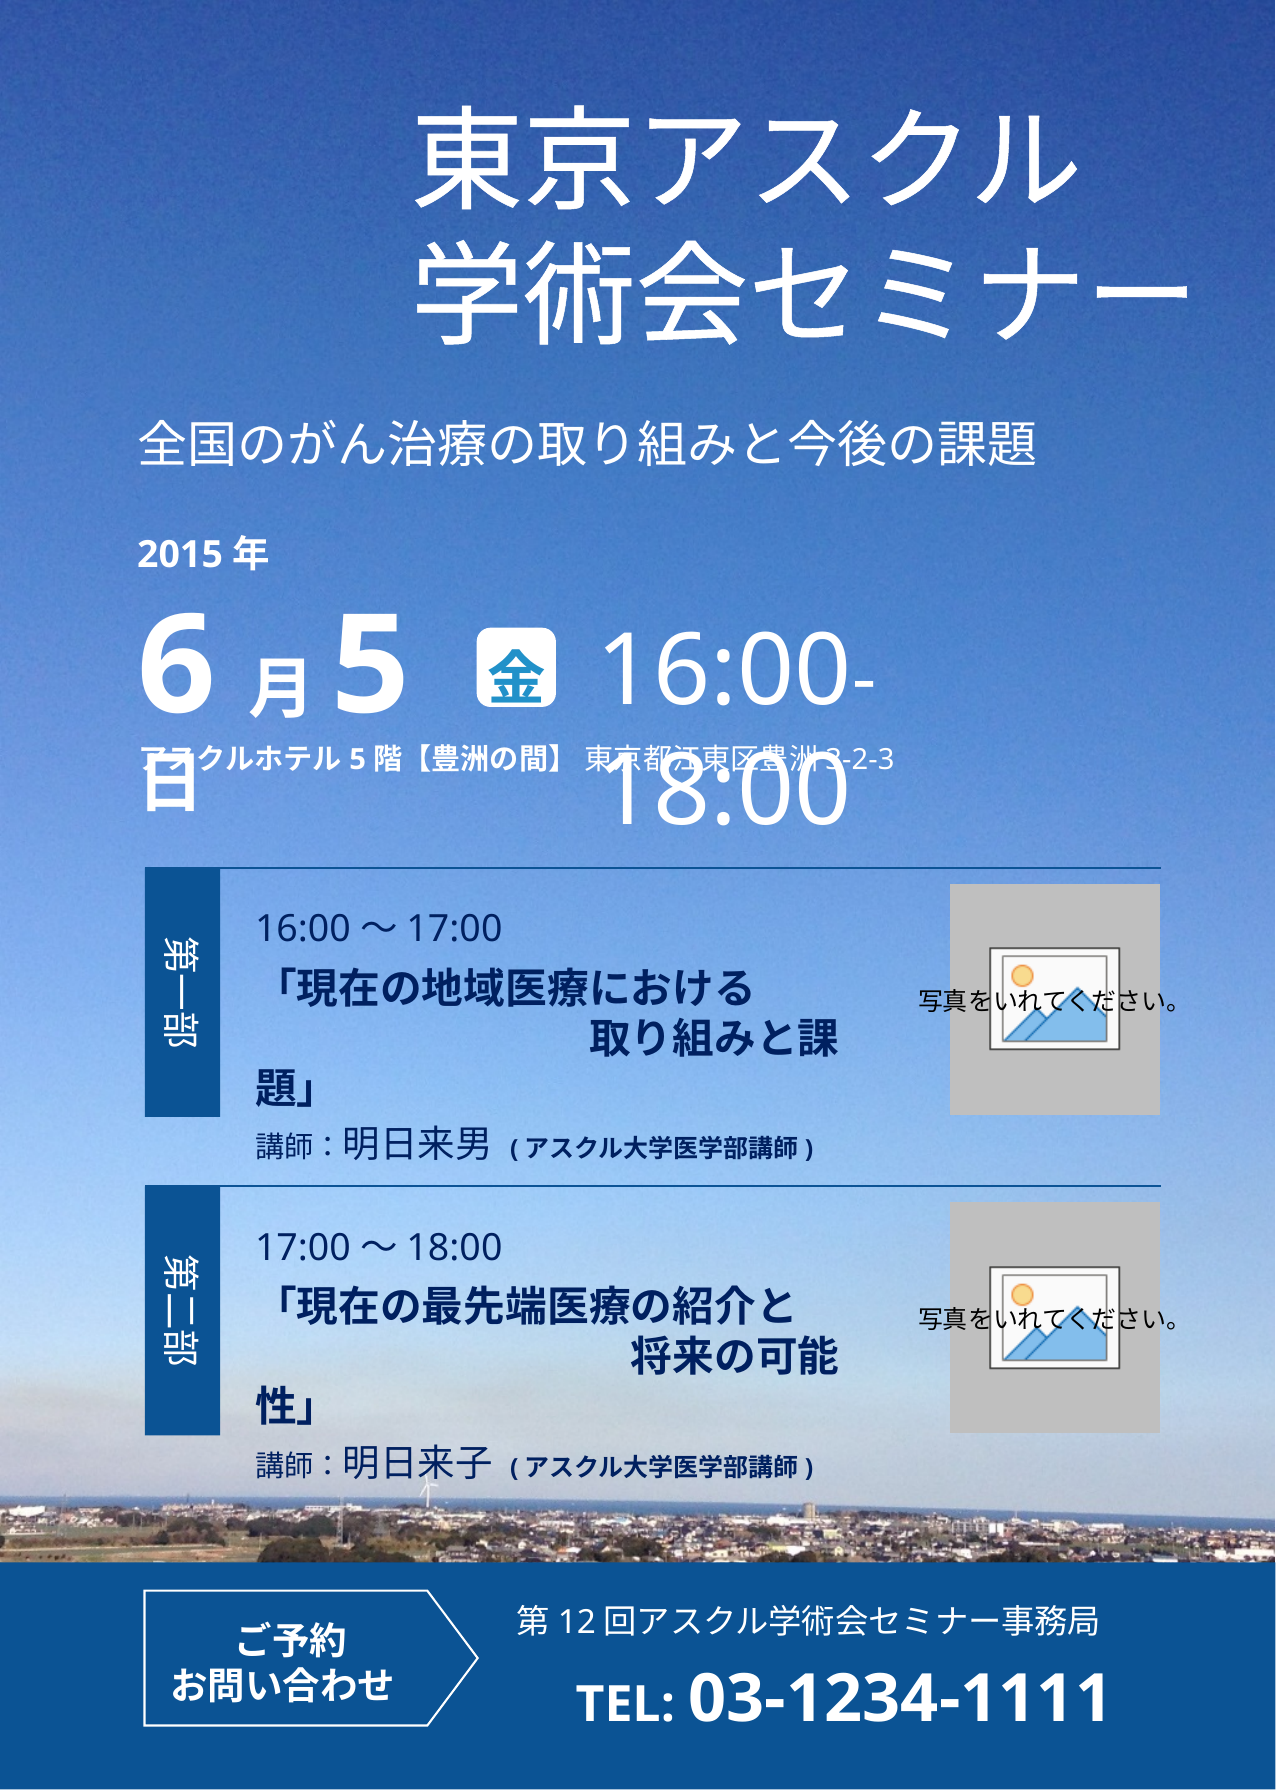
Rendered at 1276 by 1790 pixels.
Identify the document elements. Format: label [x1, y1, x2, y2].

text_box [467, 628, 565, 720]
text_box [144, 1186, 1161, 1436]
text_box [0, 0, 1276, 1790]
text_box [95, 105, 390, 363]
text_box [144, 867, 1161, 1118]
text_box [144, 1590, 478, 1726]
